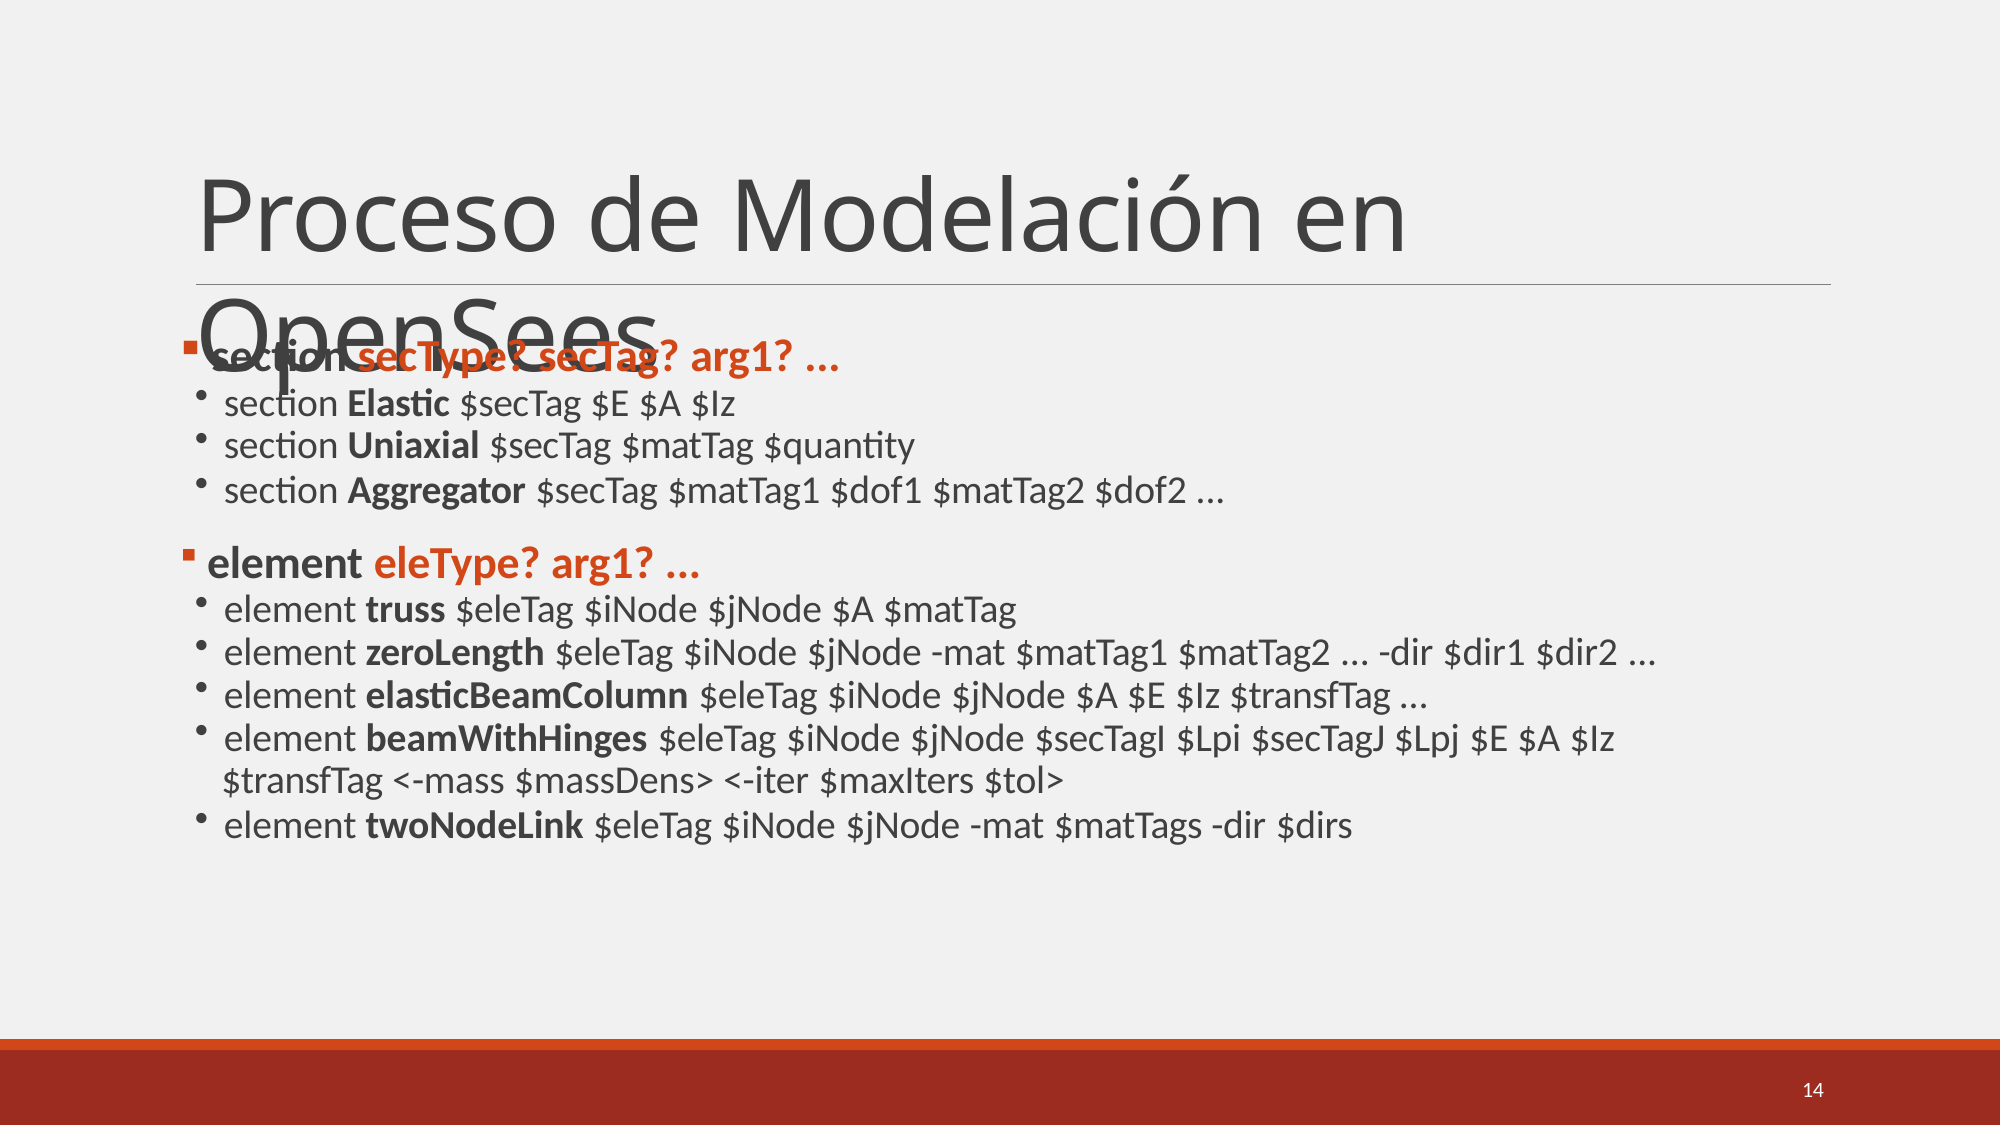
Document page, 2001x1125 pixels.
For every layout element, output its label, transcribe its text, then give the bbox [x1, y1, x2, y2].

text_box section secType? secTag? arg1? ... section Elastic $secTag $E $A $Iz section Uniaxial $secTag $matTag $quantity section Aggregator $secTag $matTag1 $dof1 $matTag2 $dof2 ... element eleType? arg1? ... element truss $eleTag $iNode $jNode $A $matTag element zeroLength $eleTag $iNode $jNode -mat $matTag1 $matTag2 ... -dir $dir1 $dir2 ... element elasticBeamColumn $eleTag $iNode $jNode $A $E $Iz $transfTag … element beamWithHinges $eleTag $iNode $jNode $secTagI $Lpi $secTagJ $Lpj $E $A $Iz $transfTag <-mass $massDens> <-iter $maxIters $tol> element twoNodeLink $eleTag $iNode $jNode -mat $matTags -dir $dirs [177, 326, 1677, 847]
slide_number 14 [1795, 1077, 1831, 1125]
title Proceso de Modelación en OpenSees [192, 149, 1653, 326]
